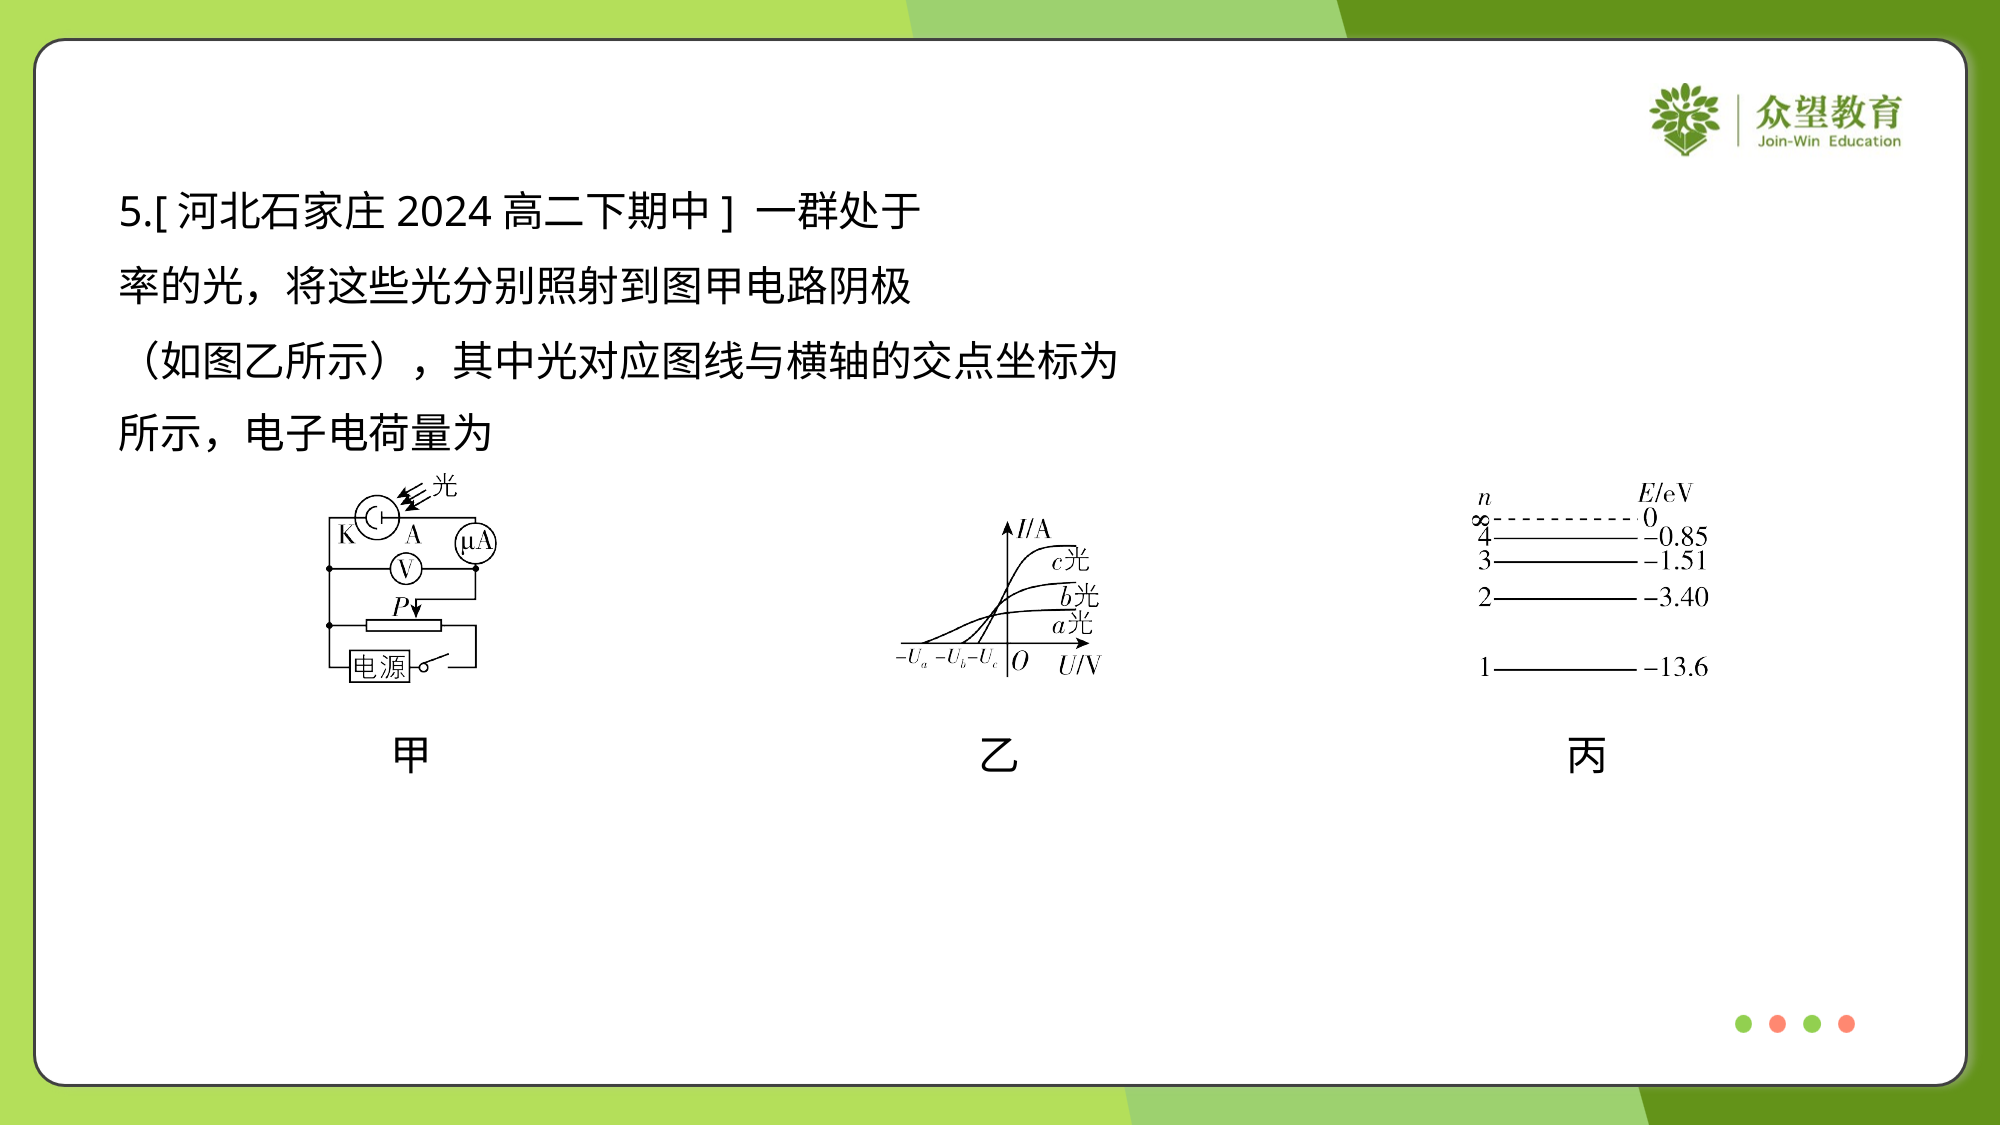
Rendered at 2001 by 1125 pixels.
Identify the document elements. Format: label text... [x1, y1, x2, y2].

picture [0, 0, 2000, 1125]
text_box 甲 [386, 703, 438, 838]
text_box 丙 [1562, 703, 1614, 838]
text_box 乙 [973, 703, 1025, 838]
